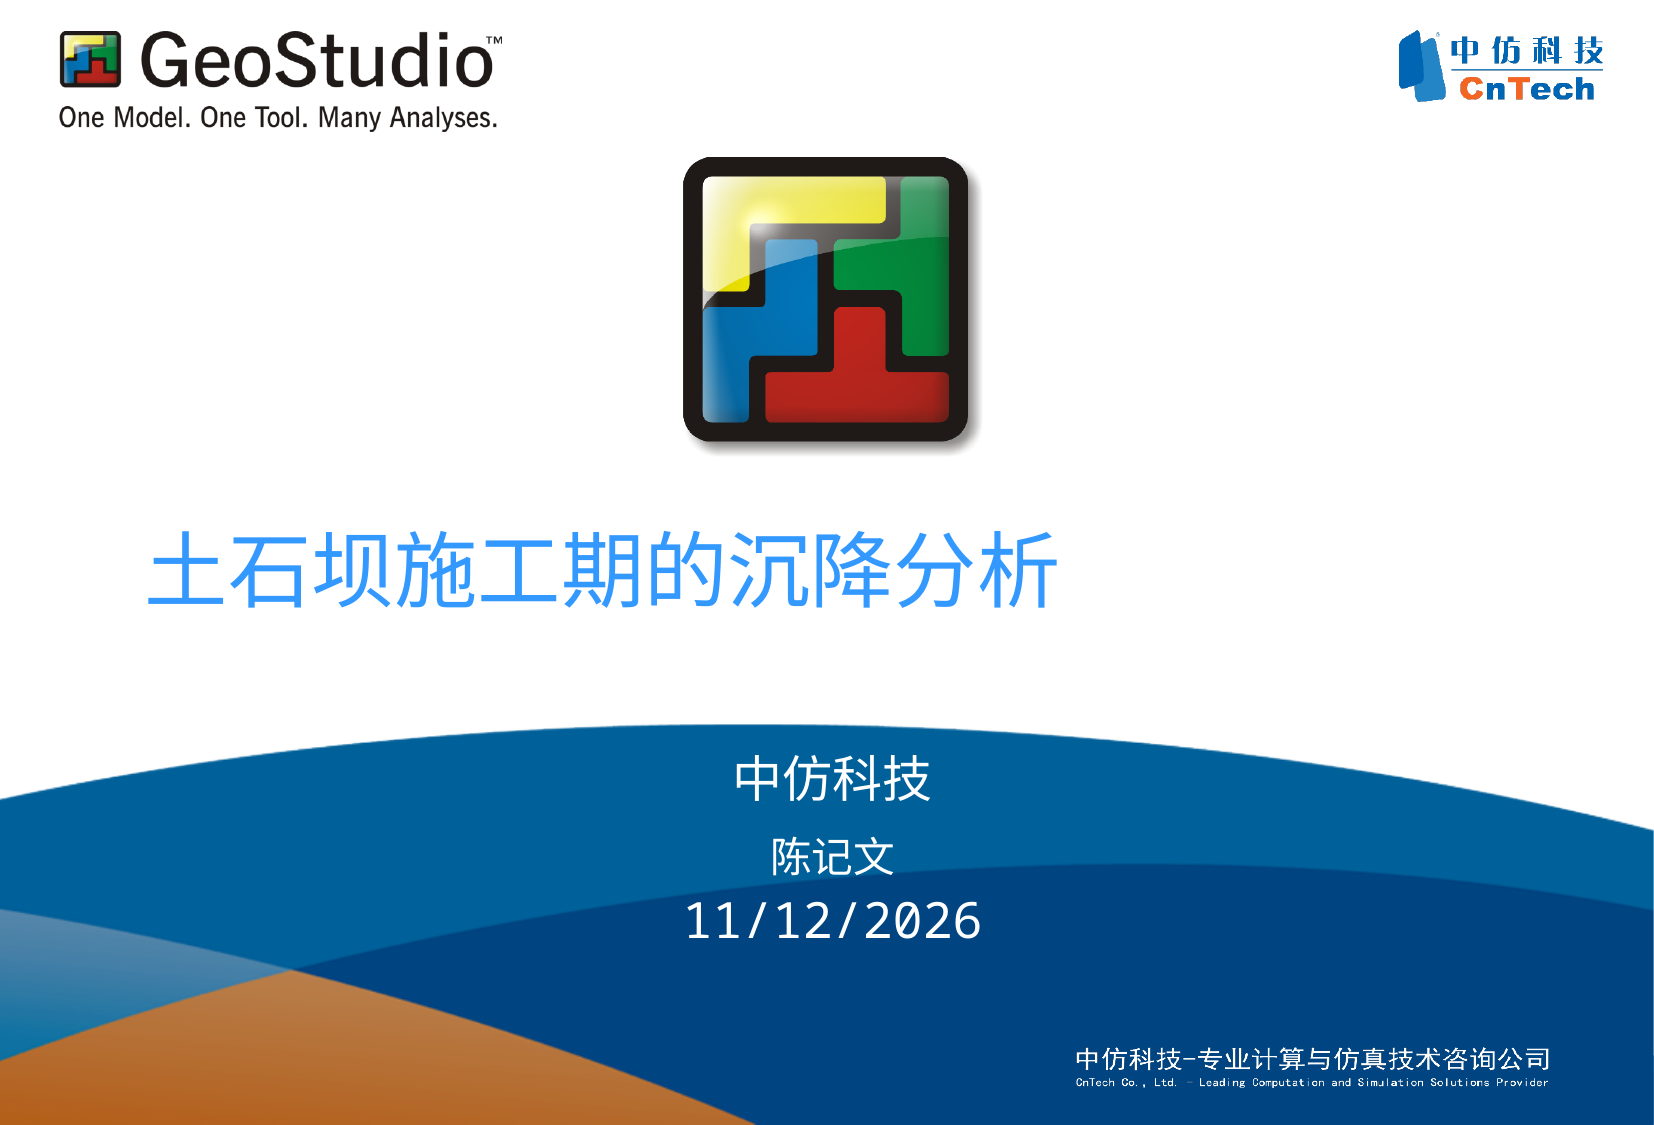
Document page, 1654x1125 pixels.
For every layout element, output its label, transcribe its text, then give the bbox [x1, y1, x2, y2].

text_box 陈记文 [661, 823, 1005, 888]
title 土石坝施工期的沉降分析 [129, 456, 1521, 680]
picture [0, 0, 1654, 1125]
